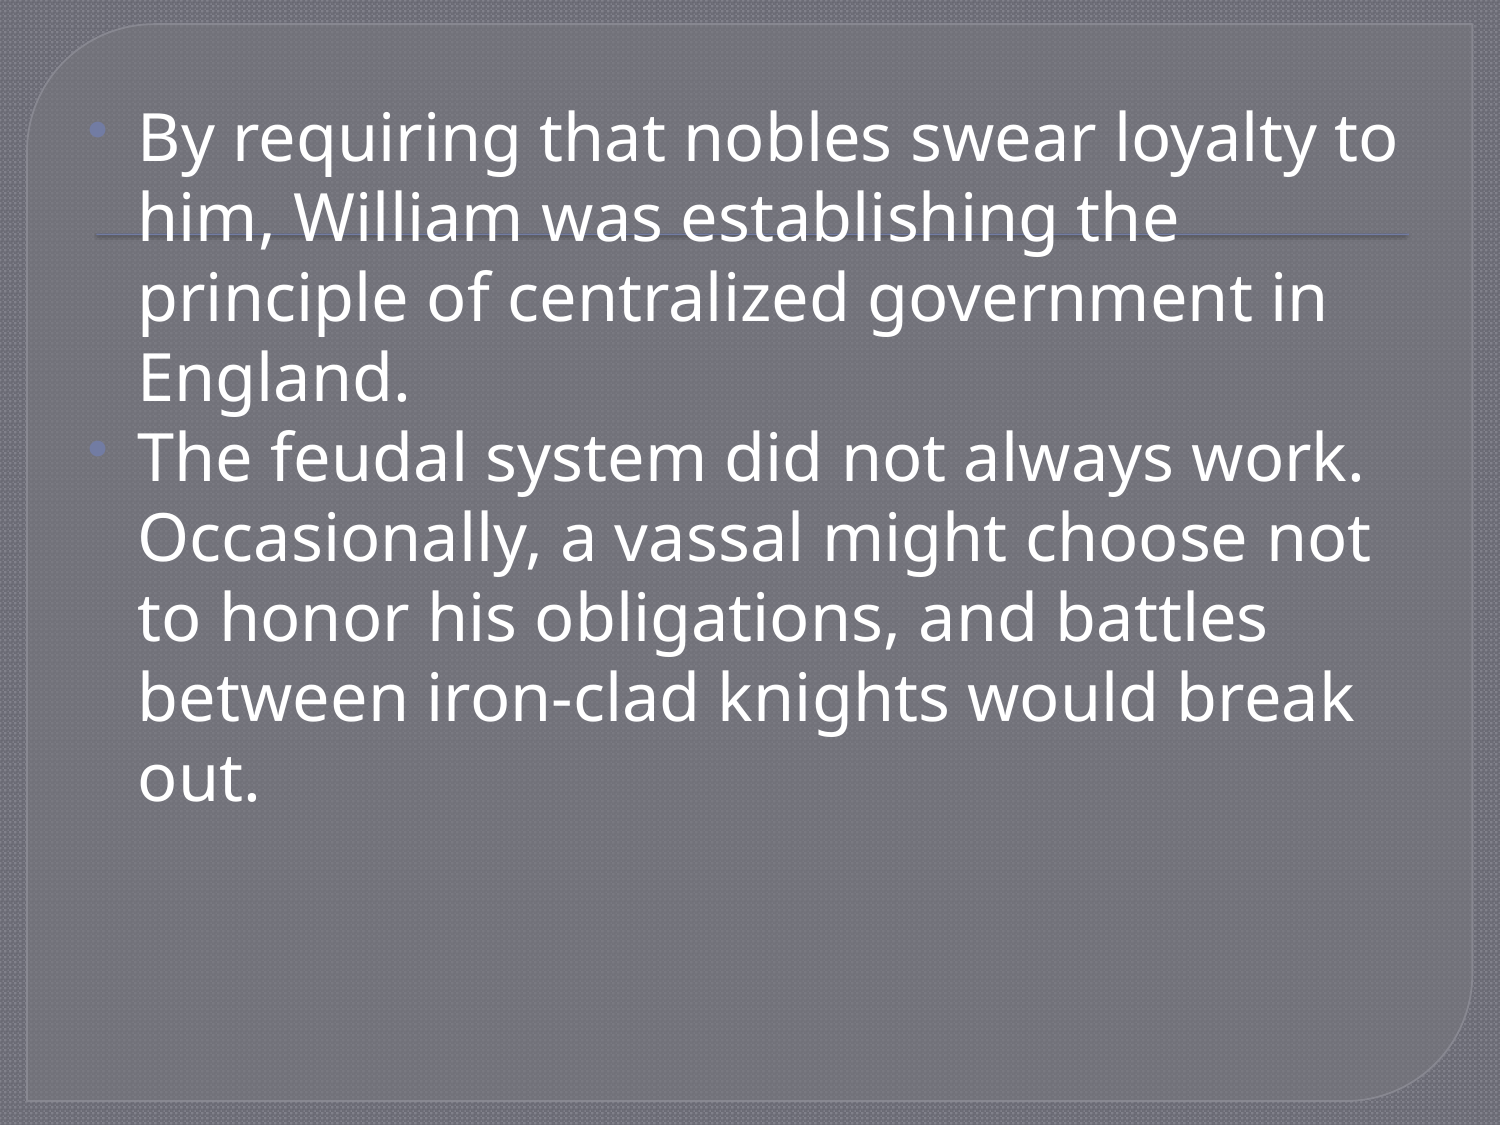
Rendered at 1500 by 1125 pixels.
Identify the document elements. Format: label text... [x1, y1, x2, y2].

list By requiring that nobles swear loyalty to him, William was establishing the principle of centralized government in England. The feudal system did not always work. Occasionally, a vassal might choose not to honor his obligations, and battles between iron-clad knights would break out. [75, 87, 1425, 1013]
